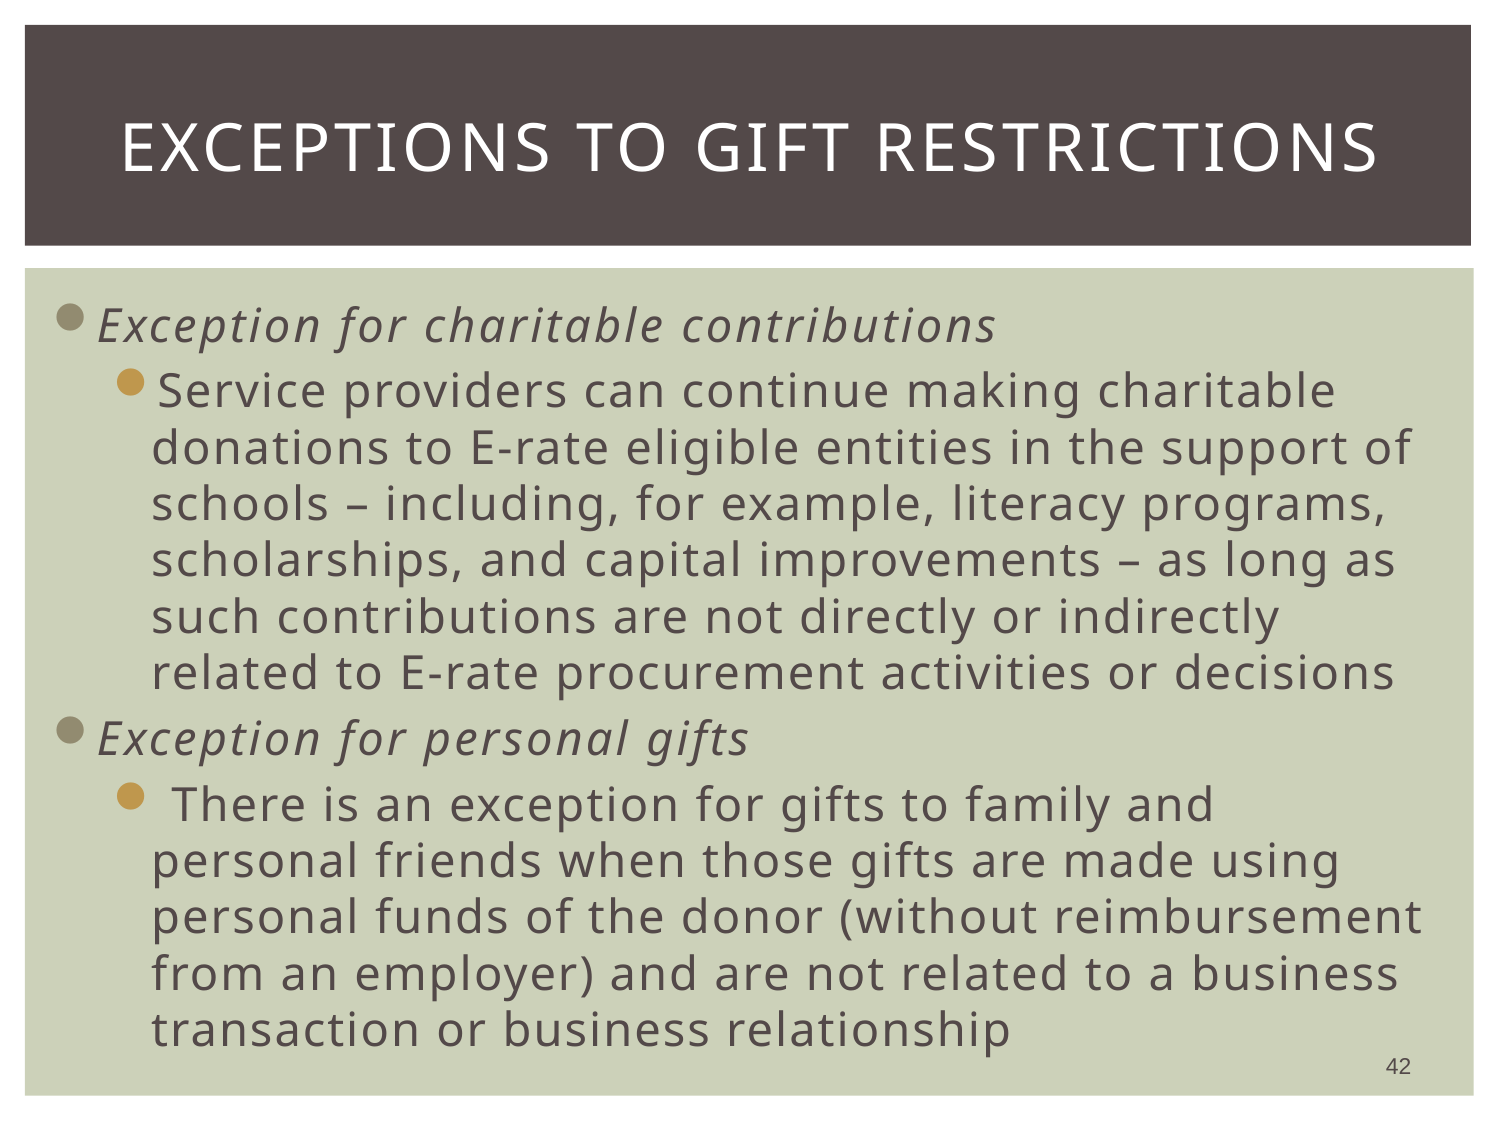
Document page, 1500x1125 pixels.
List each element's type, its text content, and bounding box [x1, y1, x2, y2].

slide_number 42 [1349, 1041, 1448, 1089]
title Exceptions to Gift Restrictions [62, 58, 1438, 232]
list Exception for charitable contributions Service providers can continue making charitable donations to E-rate eligible entities in the support of schools – including, for example, literacy programs, scholarships, and capital improvements – as long as such contributions are not directly or indirectly related to E-rate procurement activities or decisions Exception for personal gifts There is an exception for gifts to family and personal friends when those gifts are made using personal funds of the donor (without reimbursement from an employer) and are not related to a business transaction or business relationship [37, 287, 1445, 1087]
